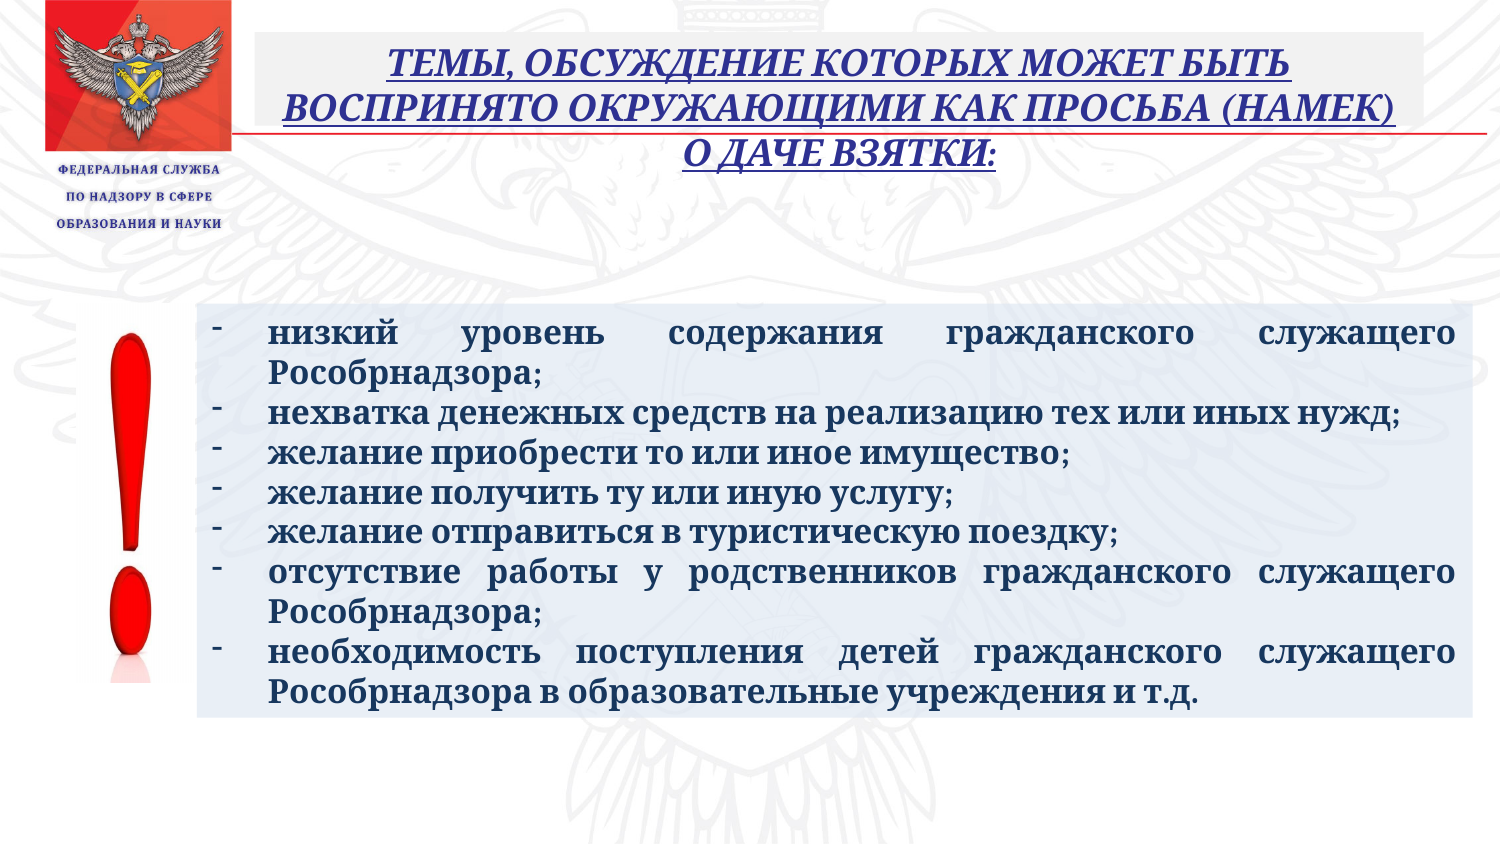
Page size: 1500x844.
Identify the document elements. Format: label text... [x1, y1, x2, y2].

picture [0, 0, 1500, 844]
text_box ТЕМЫ, ОБСУЖДЕНИЕ КОТОРЫХ МОЖЕТ БЫТЬ ВОСПРИНЯТО ОКРУЖАЮЩИМИ КАК ПРОСЬБА (НАМЕК) О ДАЧЕ ВЗЯТКИ: [254, 32, 1424, 126]
text_box низкий уровень содержания гражданского служащего Рособрнадзора; нехватка денежных средств на реализацию тех или иных нужд; желание приобрести то или иное имущество; желание получить ту или иную услугу; желание отправиться в туристическую поездку; отсутствие работы у родственников гражданского служащего Рособрнадзора; необходимость поступления детей гражданского служащего Рособрнадзора в образовательные учреждения и т.д. [196, 303, 1473, 718]
